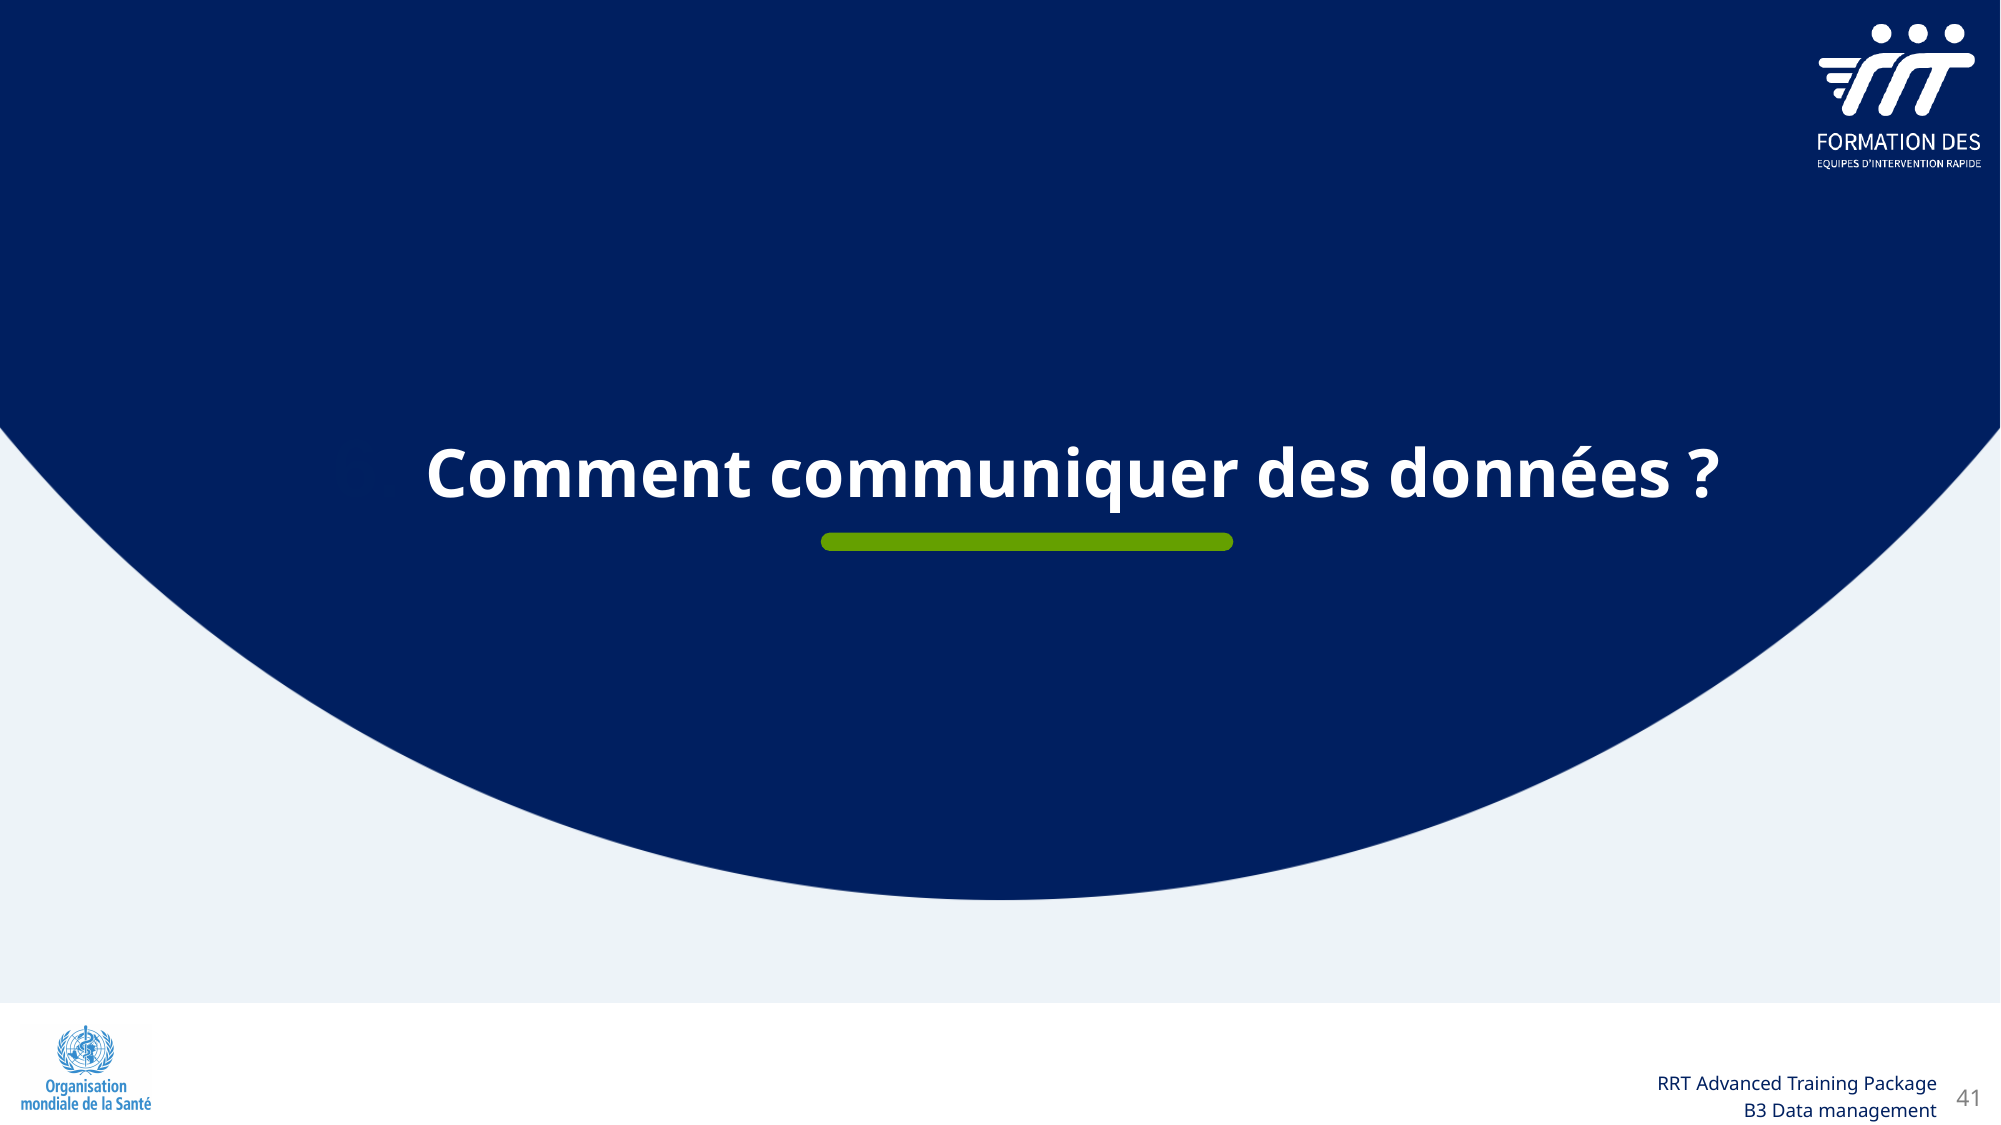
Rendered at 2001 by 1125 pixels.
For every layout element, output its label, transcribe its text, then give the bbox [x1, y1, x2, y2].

list 6. Comment communiquer des données ? [95, 305, 1959, 614]
picture [20, 1024, 152, 1111]
picture [0, 0, 2001, 1003]
